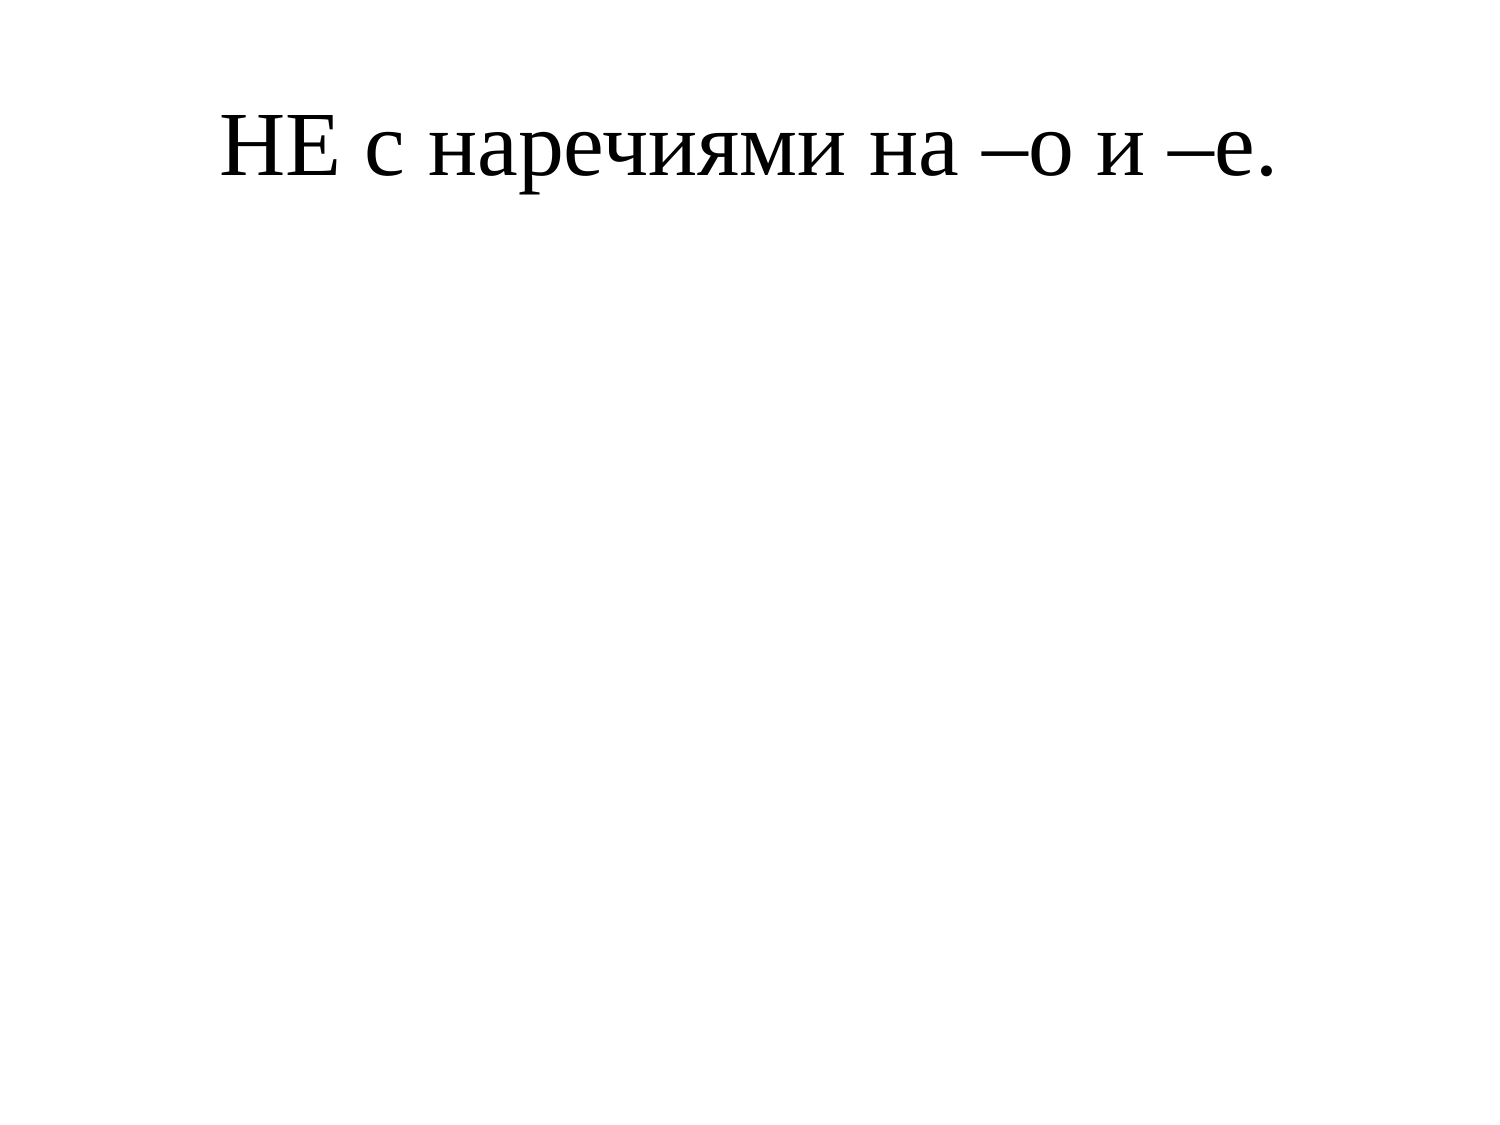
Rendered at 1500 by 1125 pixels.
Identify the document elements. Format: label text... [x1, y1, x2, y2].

title НЕ с наречиями на –о и –е. [75, 45, 1425, 233]
